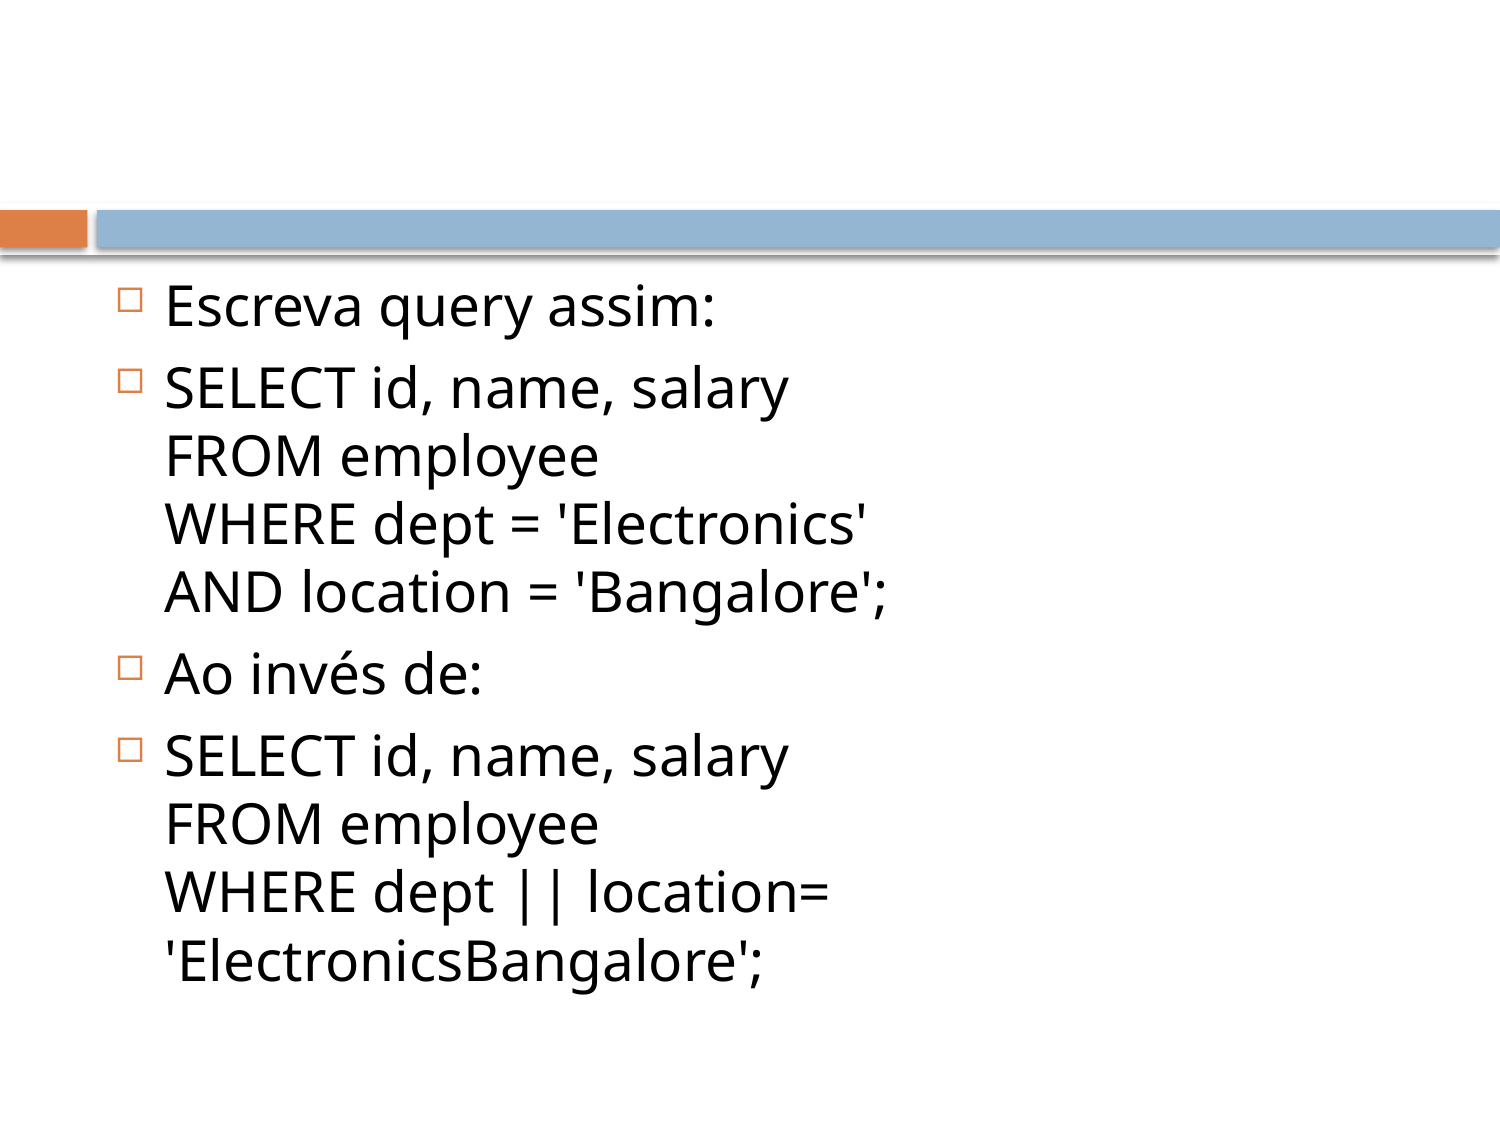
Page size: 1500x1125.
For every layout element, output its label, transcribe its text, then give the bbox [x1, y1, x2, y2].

list Escreva query assim: SELECT id, name, salary FROM employee WHERE dept = 'Electronics' AND location = 'Bangalore'; Ao invés de: SELECT id, name, salary FROM employee WHERE dept || location= 'ElectronicsBangalore'; [100, 262, 1438, 1000]
